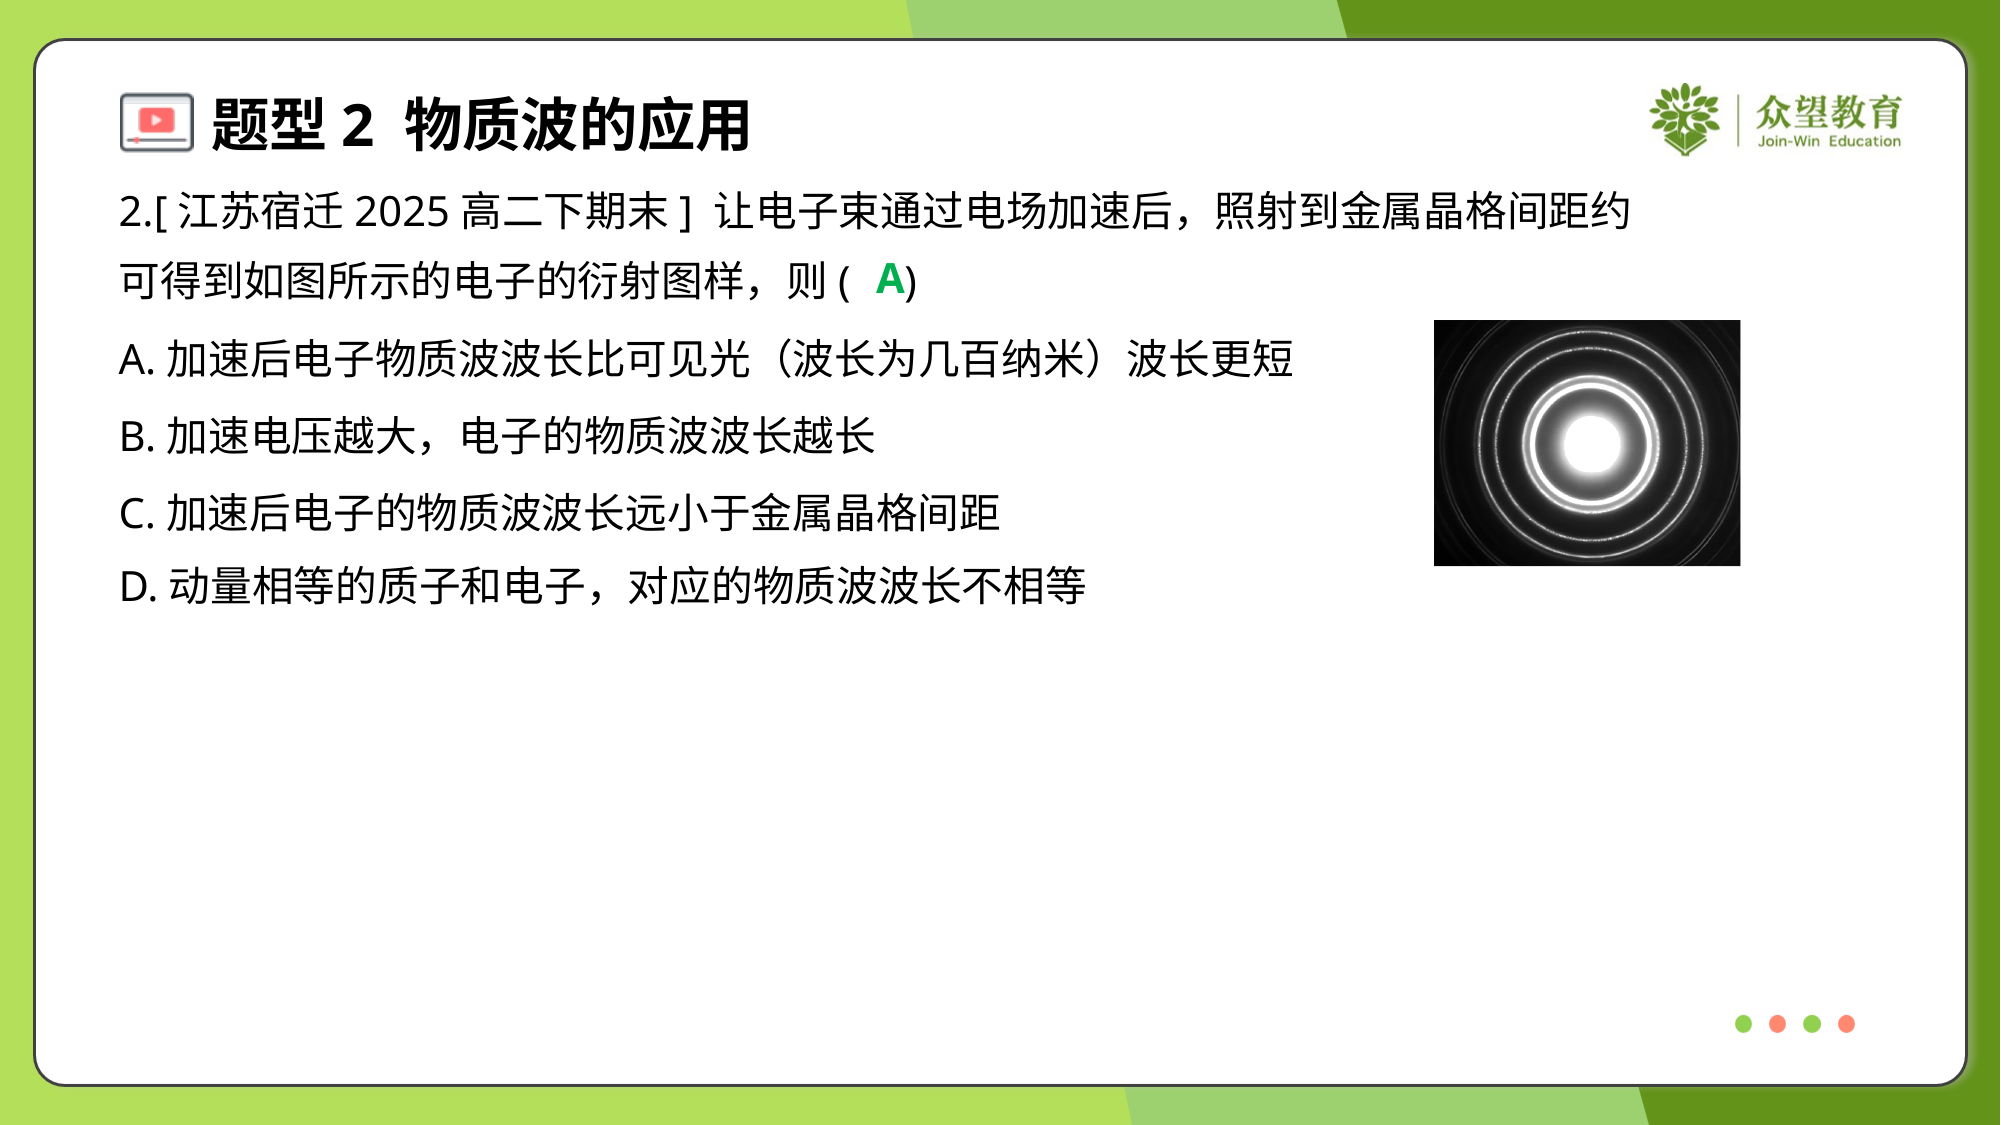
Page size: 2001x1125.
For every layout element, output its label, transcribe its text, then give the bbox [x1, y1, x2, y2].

picture [0, 0, 2000, 1125]
text_box A.加速后电子物质波波长比可见光（波长为几百纳米）波长更短 B.加速电压越大，电子的物质波波长越长 C.加速后电子的物质波波长远小于金属晶格间距 D.动量相等的质子和电子，对应的物质波波长不相等 [118, 307, 1562, 603]
text_box A [859, 231, 922, 296]
